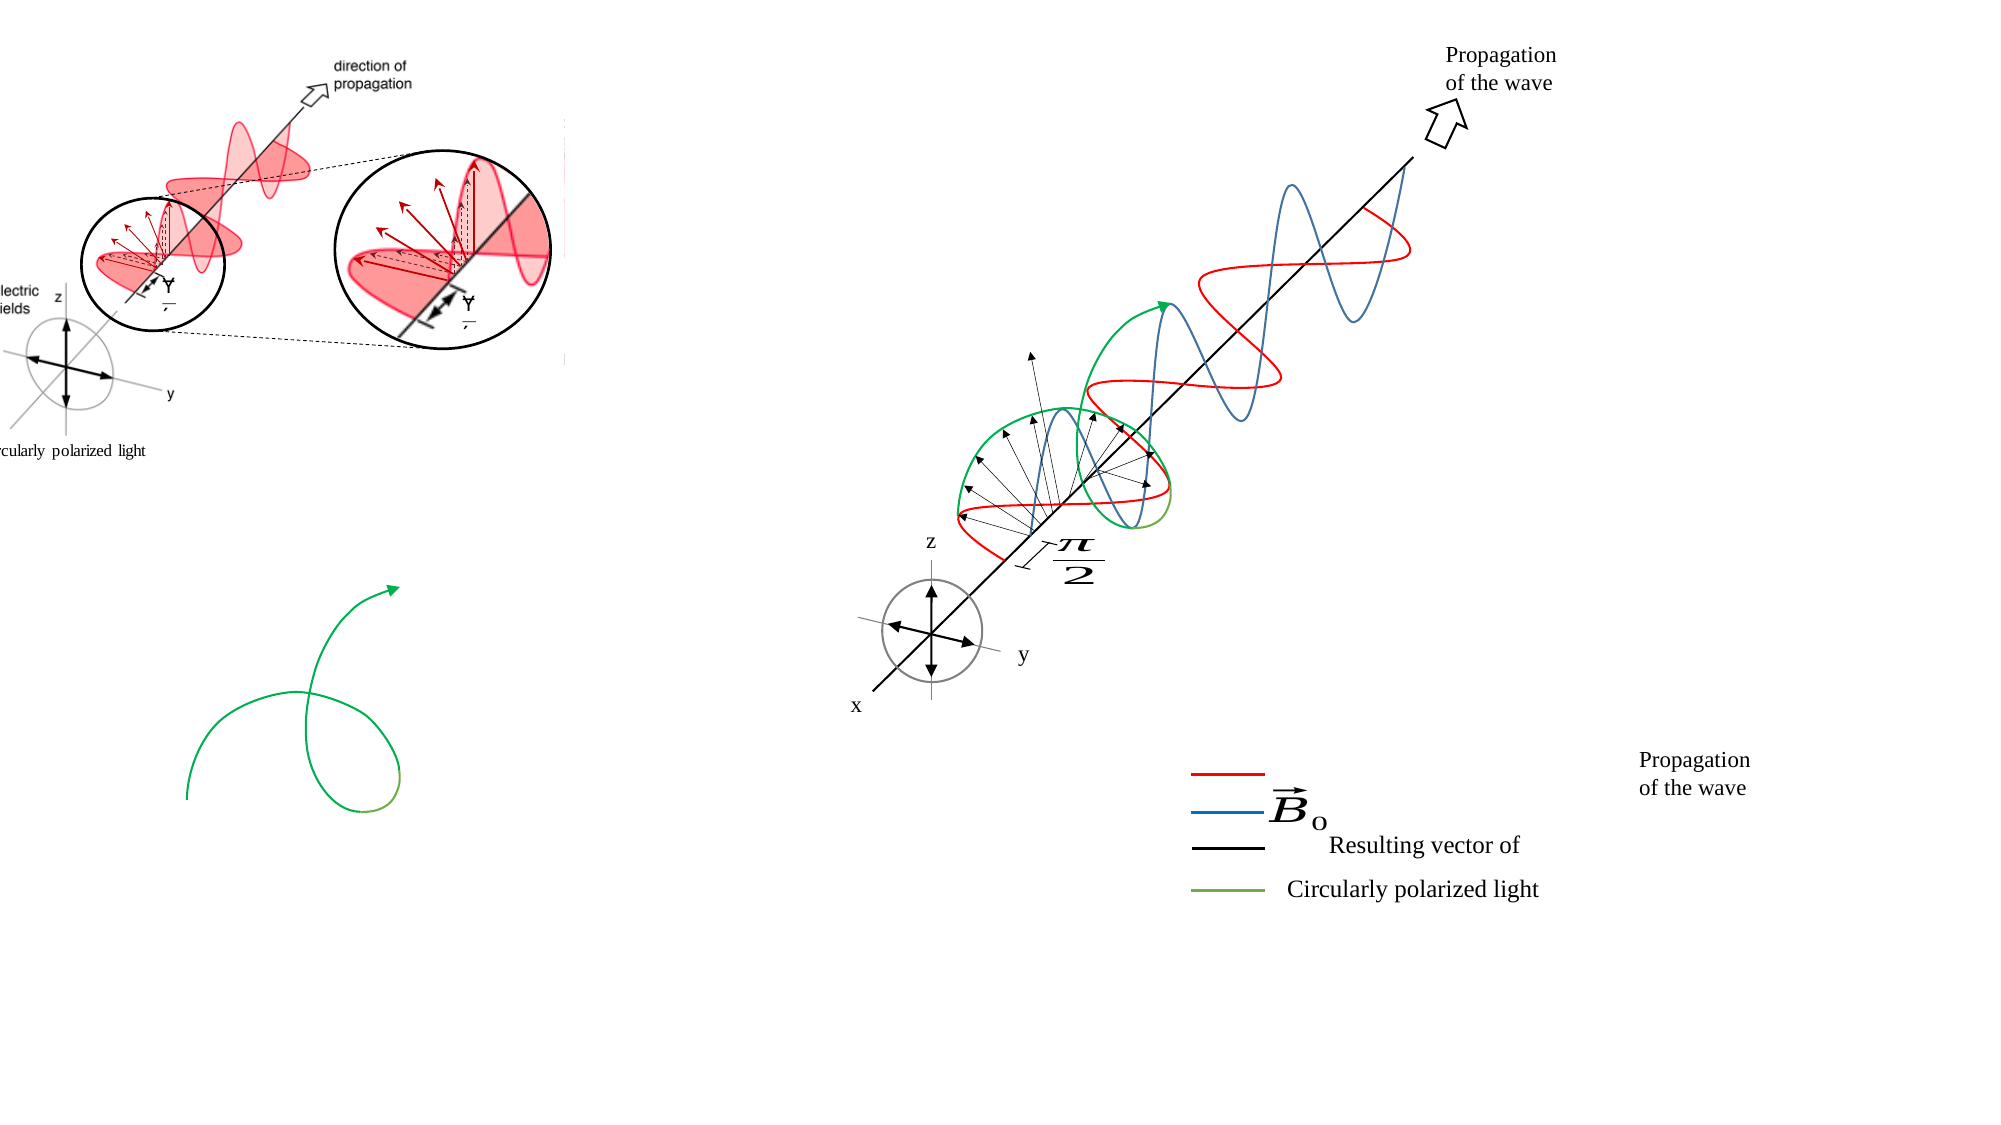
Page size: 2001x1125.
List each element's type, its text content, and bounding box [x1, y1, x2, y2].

picture [0, 32, 565, 513]
text_box Propagation of the wave [1624, 737, 1768, 807]
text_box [1014, 529, 1108, 591]
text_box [186, 586, 401, 813]
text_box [957, 303, 1172, 529]
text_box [958, 409, 1171, 536]
text_box Circularly polarized light [1272, 865, 1555, 910]
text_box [835, 32, 1574, 726]
